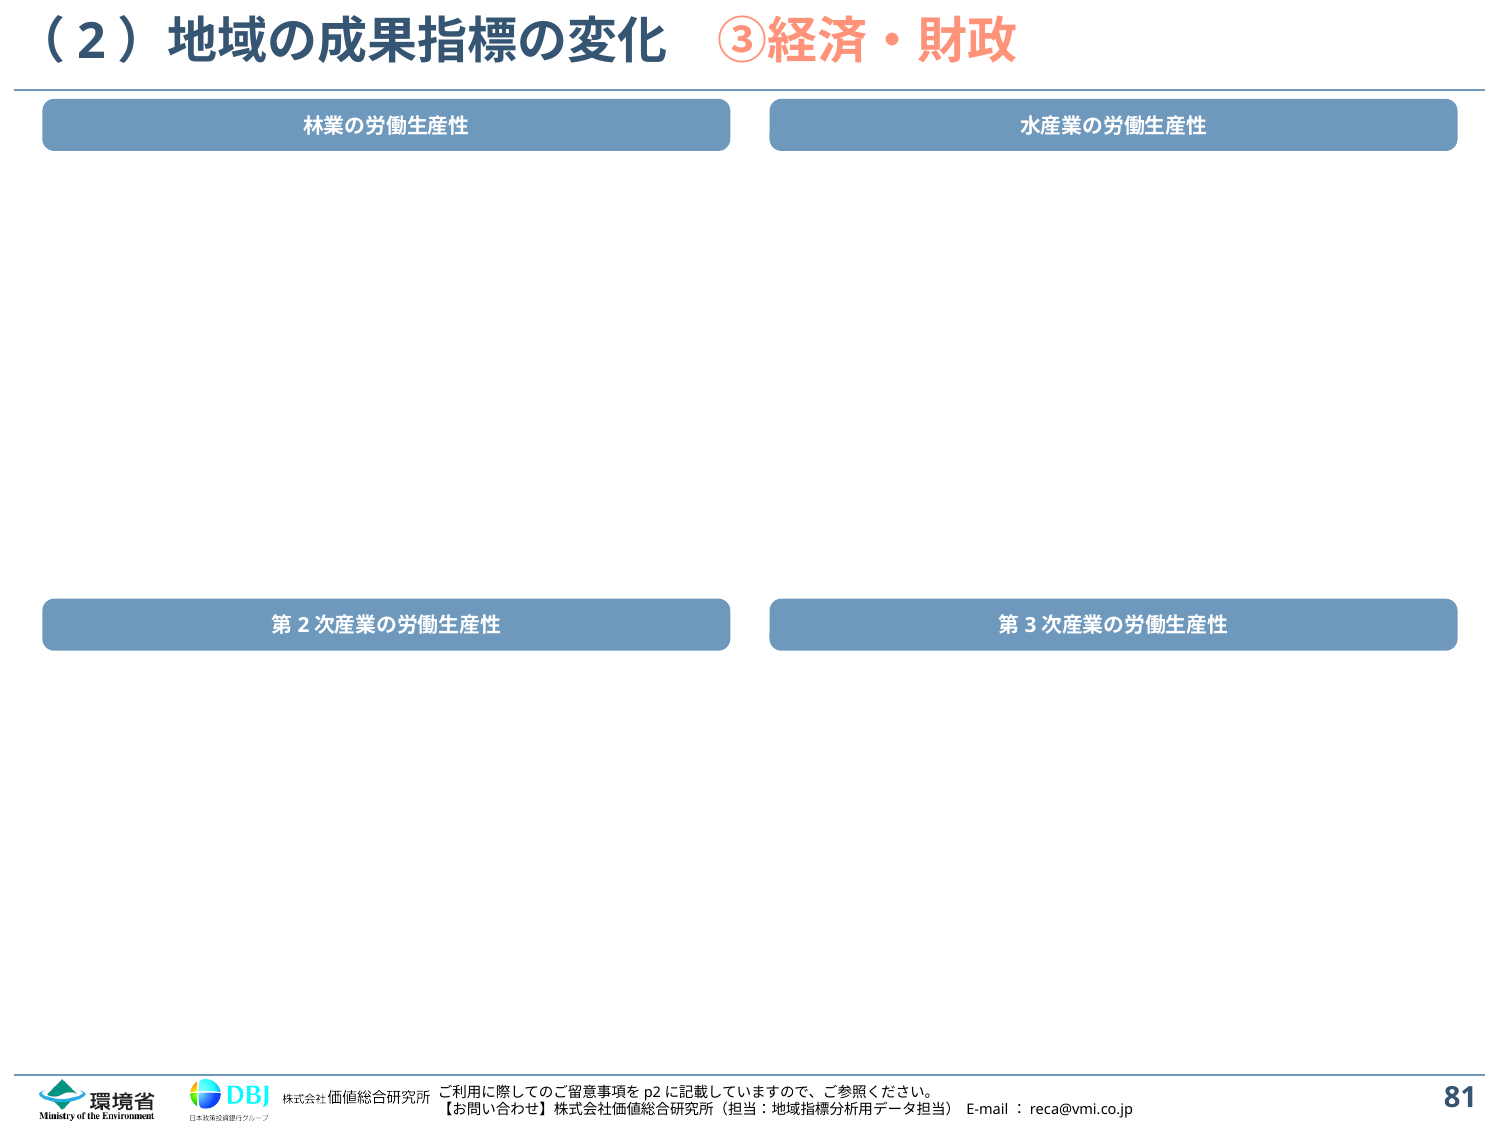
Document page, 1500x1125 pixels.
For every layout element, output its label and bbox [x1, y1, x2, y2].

text_box [42, 98, 731, 151]
text_box [769, 598, 1458, 651]
picture [36, 1079, 157, 1124]
slide_number [1427, 1070, 1493, 1112]
title [0, 0, 1500, 87]
text_box [42, 598, 731, 651]
picture [186, 1076, 434, 1125]
text_box [769, 98, 1458, 151]
